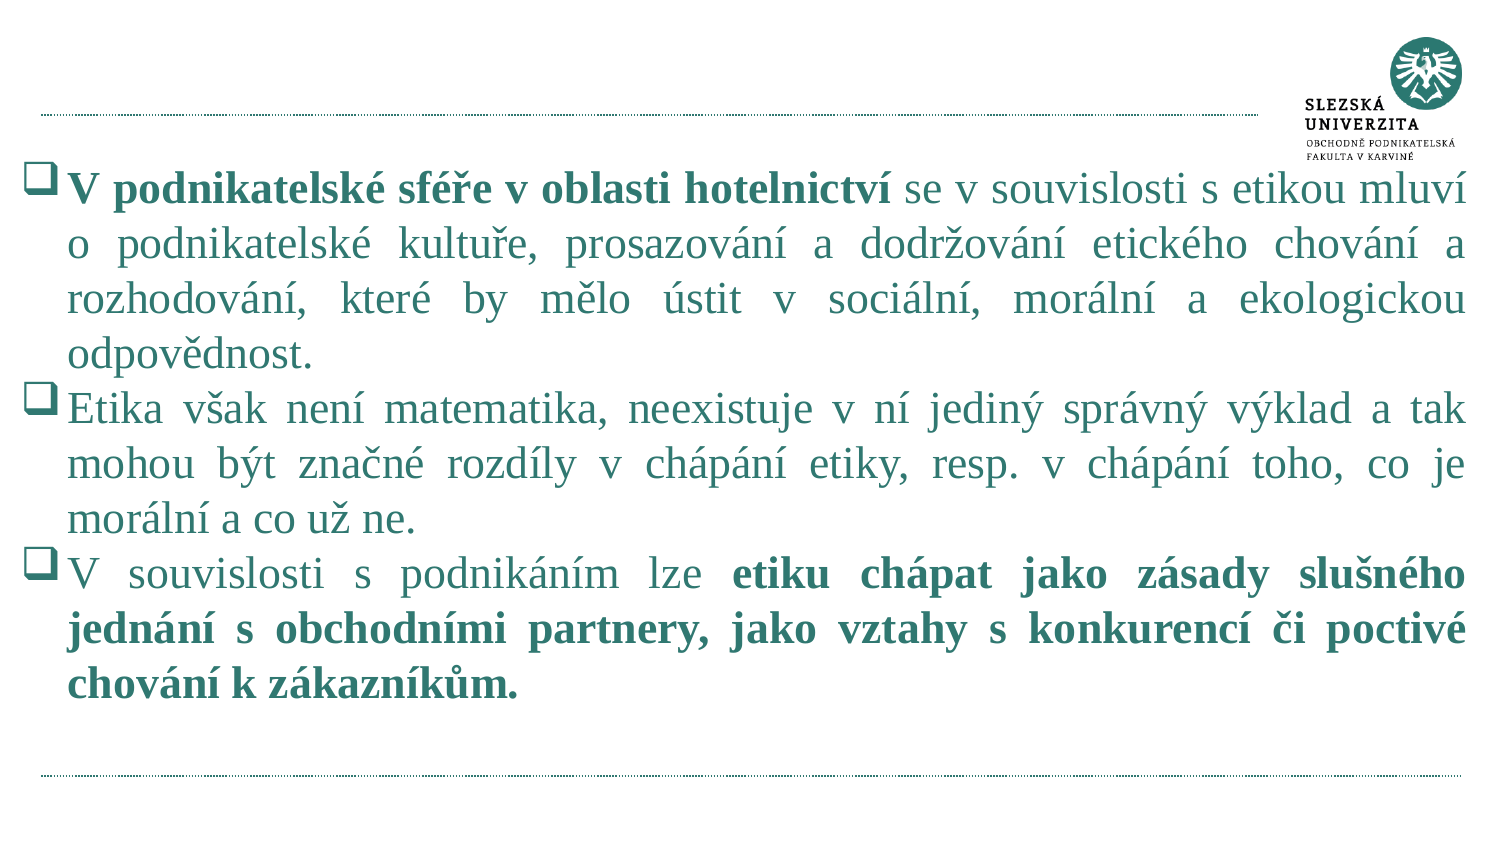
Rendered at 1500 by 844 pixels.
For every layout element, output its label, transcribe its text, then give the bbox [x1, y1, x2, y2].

picture [1305, 37, 1462, 150]
text_box V podnikatelské sféře v oblasti hotelnictví se v souvislosti s etikou mluví o podnikatelské kultuře, prosazování a dodržování etického chování a rozhodování, které by mělo ústit v sociální, morální a ekologickou odpovědnost. Etika však není matematika, neexistuje v ní jediný správný výklad a tak mohou být značné rozdíly v chápání etiky, resp. v chápání toho, co je morální a co už ne. V souvislosti s podnikáním lze etiku chápat jako zásady slušného jednání s obchodními partnery, jako vztahy s konkurencí či poctivé chování k zákazníkům. [5, 150, 1483, 770]
